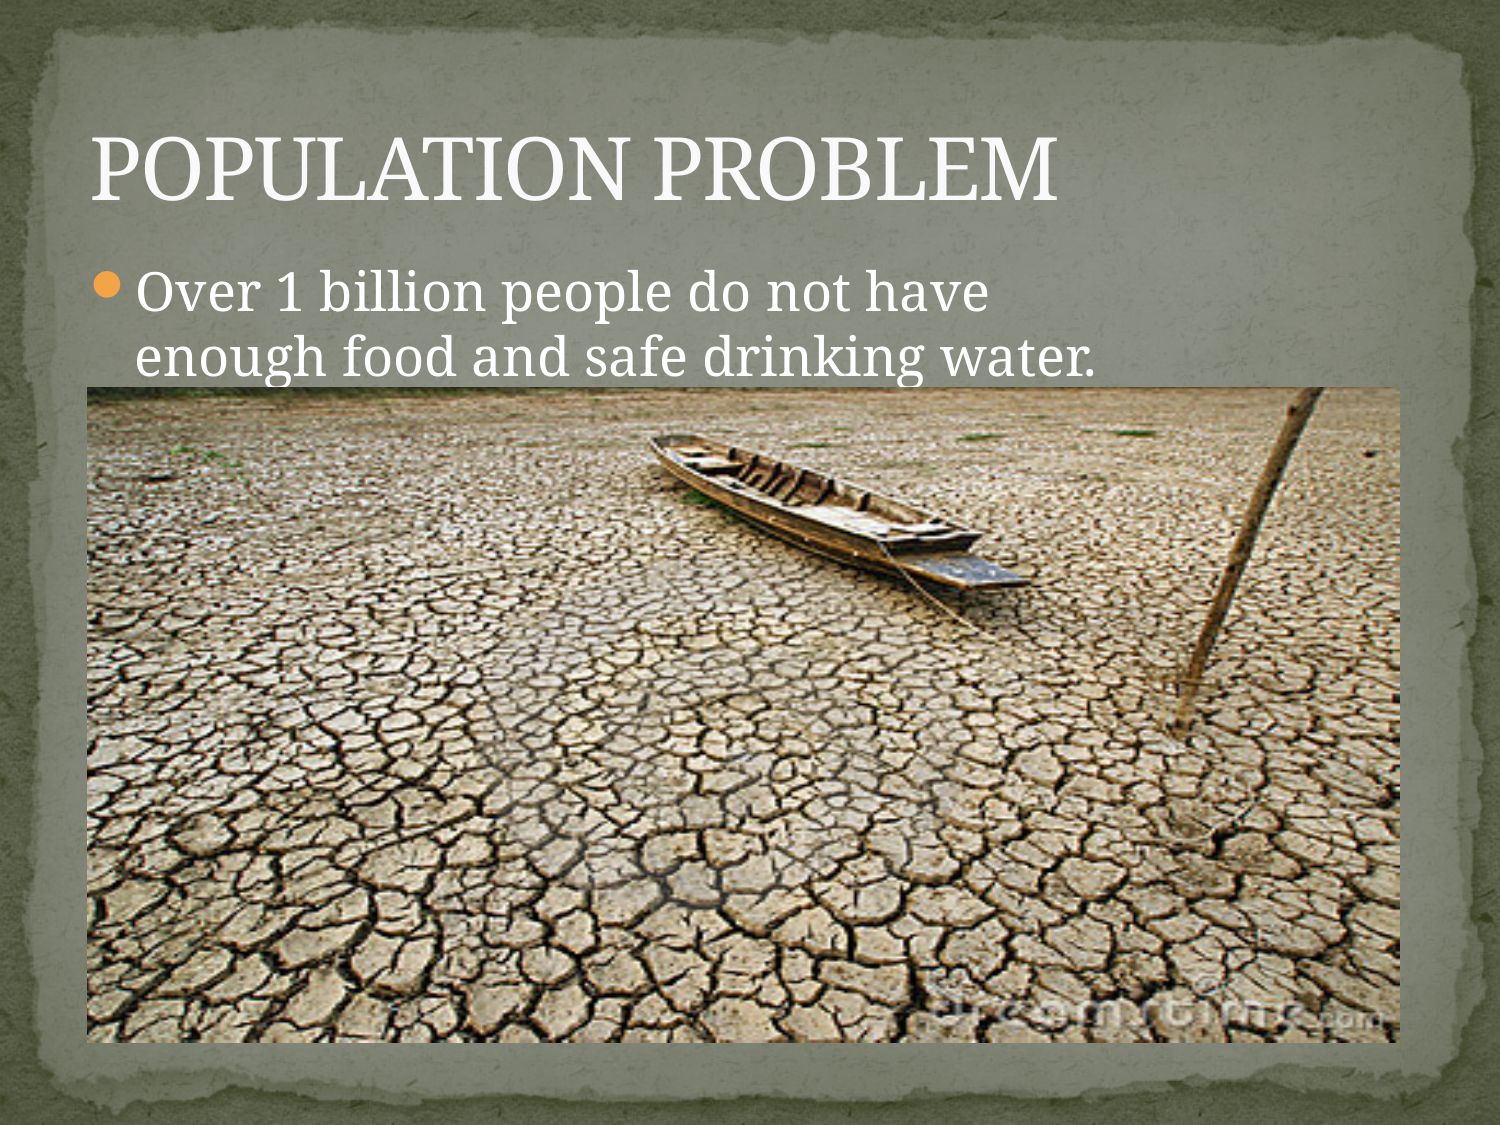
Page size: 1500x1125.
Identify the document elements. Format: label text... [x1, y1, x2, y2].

picture [88, 388, 1402, 1044]
title POPULATION PROBLEM [74, 24, 1425, 225]
list Over 1 billion people do not have enough food and safe drinking water. [75, 249, 1425, 1000]
